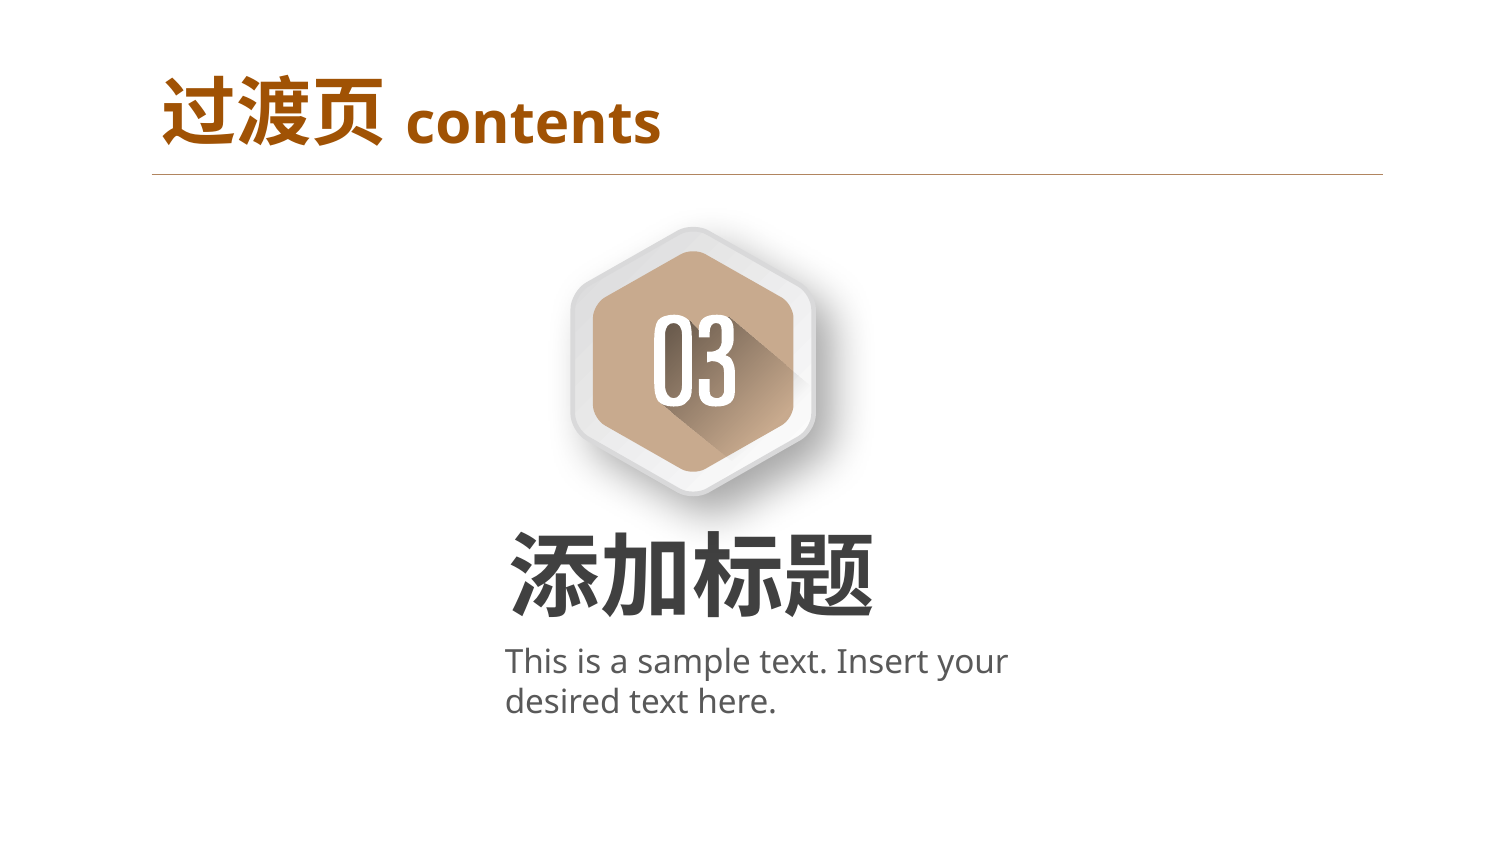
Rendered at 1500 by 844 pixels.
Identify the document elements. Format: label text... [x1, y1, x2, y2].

text_box contents [390, 77, 677, 163]
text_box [489, 510, 1155, 730]
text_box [572, 228, 818, 496]
text_box 过渡页 [146, 57, 402, 163]
